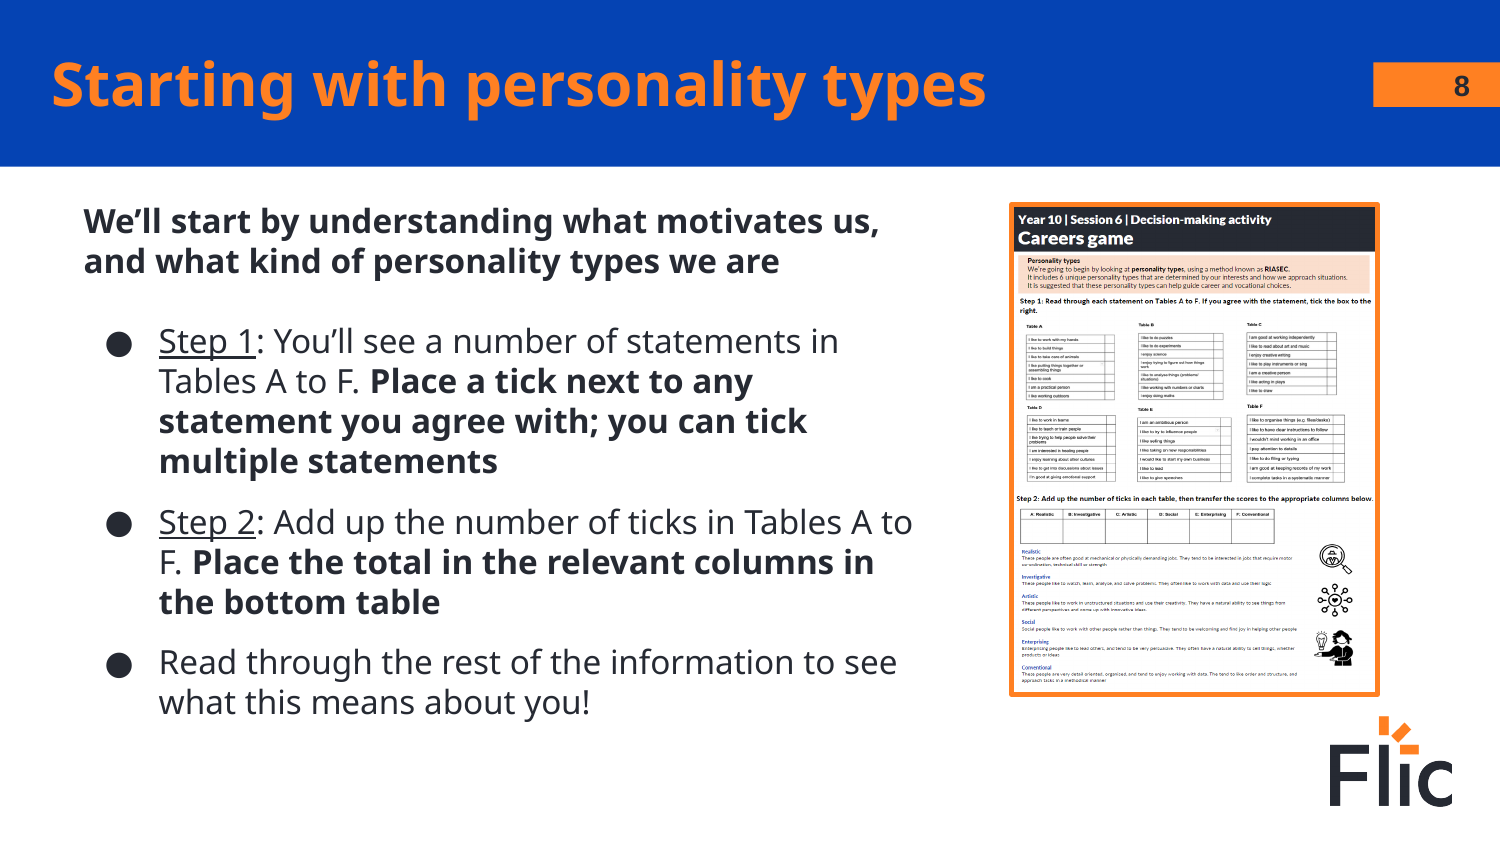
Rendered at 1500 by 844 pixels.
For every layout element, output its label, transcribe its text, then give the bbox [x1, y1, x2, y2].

slide_number ‹#› [1423, 66, 1500, 104]
picture [1013, 206, 1376, 693]
text_box We’ll start by understanding what motivates us, and what kind of personality types we are Step 1: You’ll see a number of statements in Tables A to F. Place a tick next to any statement you agree with; you can tick multiple statements Step 2: Add up the number of ticks in Tables A to F. Place the total in the relevant columns in the bottom table Read through the rest of the information to see what this means about you! [83, 200, 934, 699]
picture [1330, 716, 1452, 807]
title Starting with personality types [36, 39, 1271, 125]
